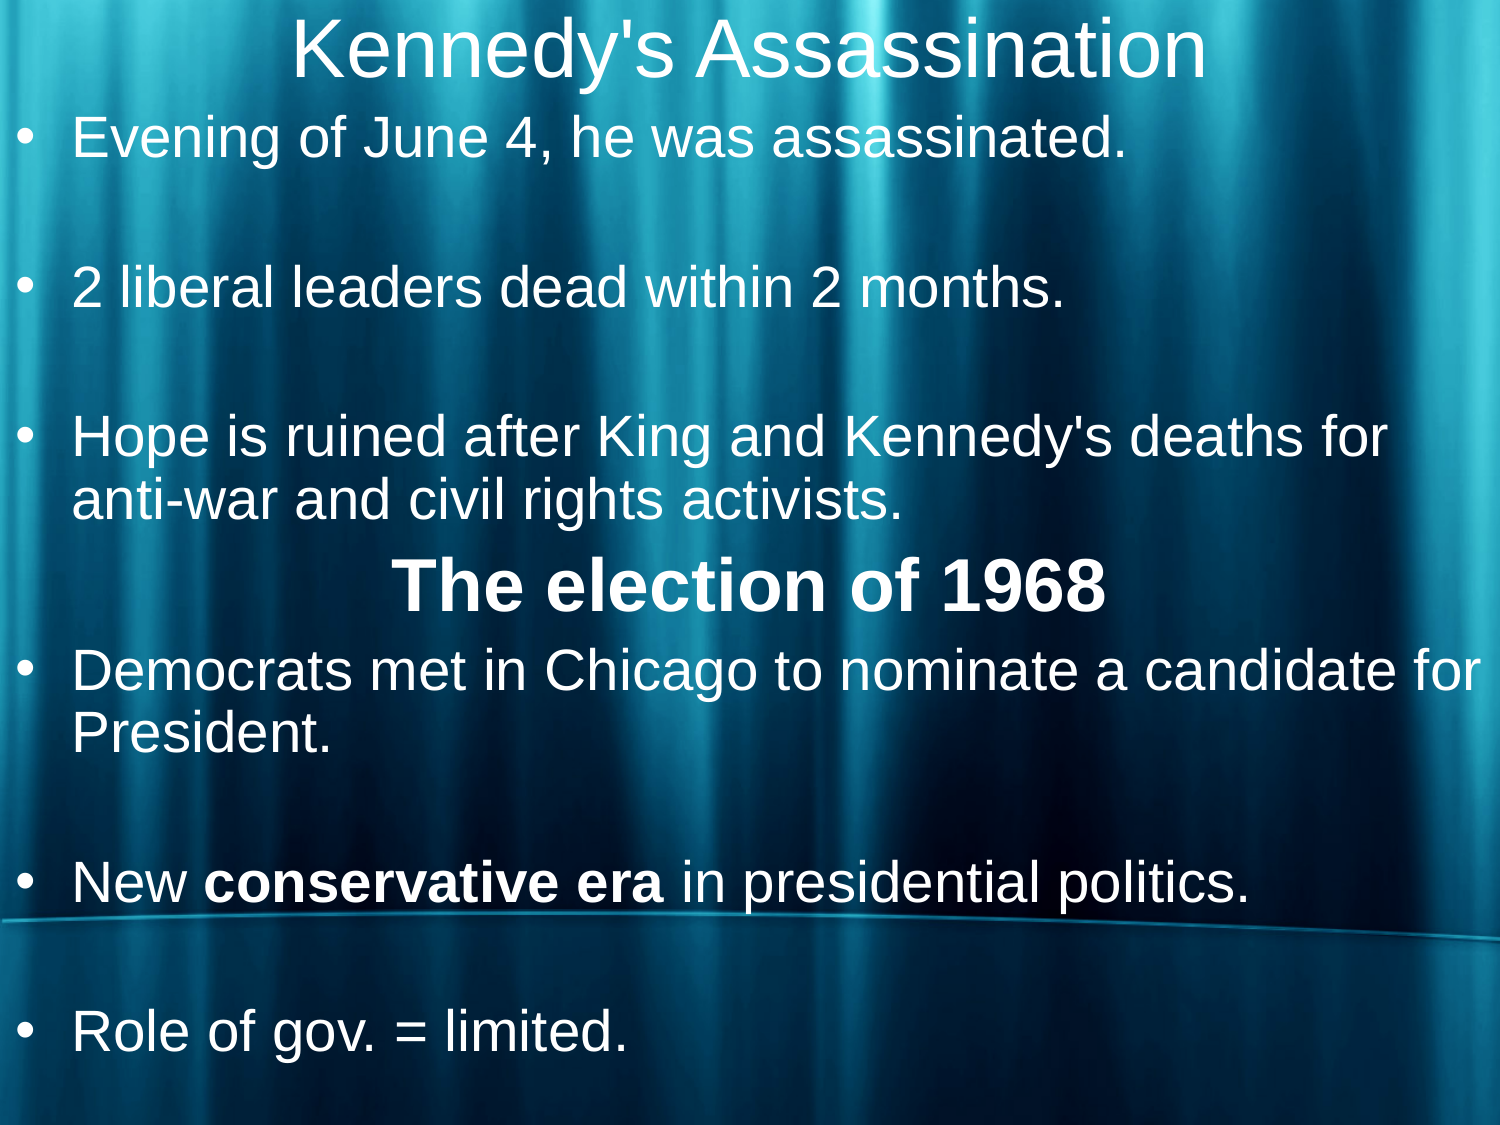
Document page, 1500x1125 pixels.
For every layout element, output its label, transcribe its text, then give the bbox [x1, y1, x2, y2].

list Evening of June 4, he was assassinated. 2 liberal leaders dead within 2 months. Hope is ruined after King and Kennedy's deaths for anti-war and civil rights activists. The election of 1968 Democrats met in Chicago to nominate a candidate for President. New conservative era in presidential politics. Role of gov. = limited. [0, 99, 1500, 1125]
title Kennedy's Assassination [0, 0, 1500, 99]
